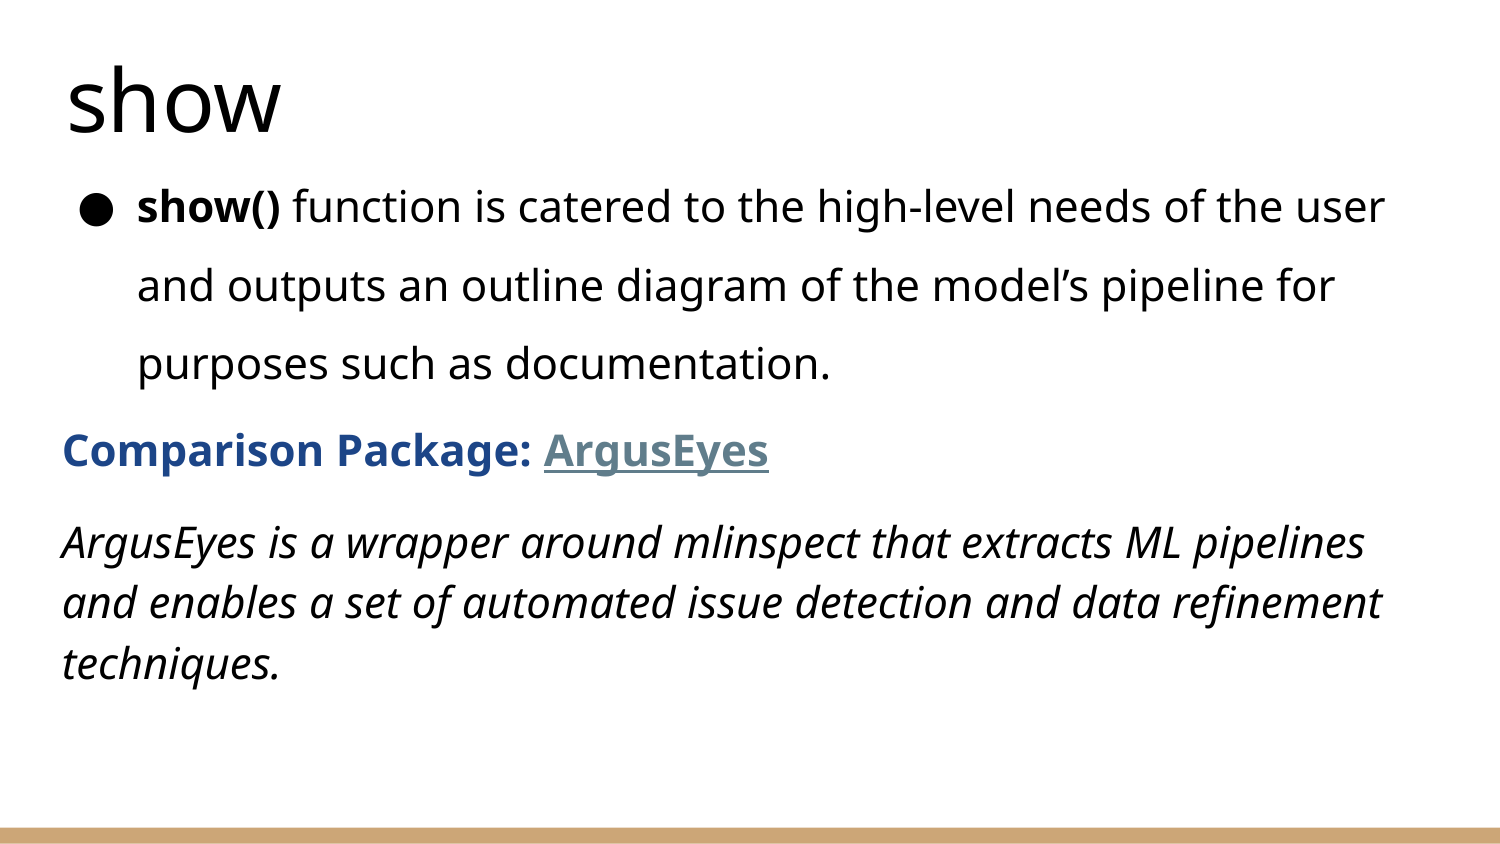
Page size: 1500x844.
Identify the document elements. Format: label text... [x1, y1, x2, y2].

title show [51, 28, 1449, 137]
list show() function is catered to the high-level needs of the user and outputs an outline diagram of the model’s pipeline for purposes such as documentation. Comparison Package: ArgusEyes ArgusEyes is a wrapper around mlinspect that extracts ML pipelines and enables a set of automated issue detection and data refinement techniques. [46, 137, 1454, 776]
